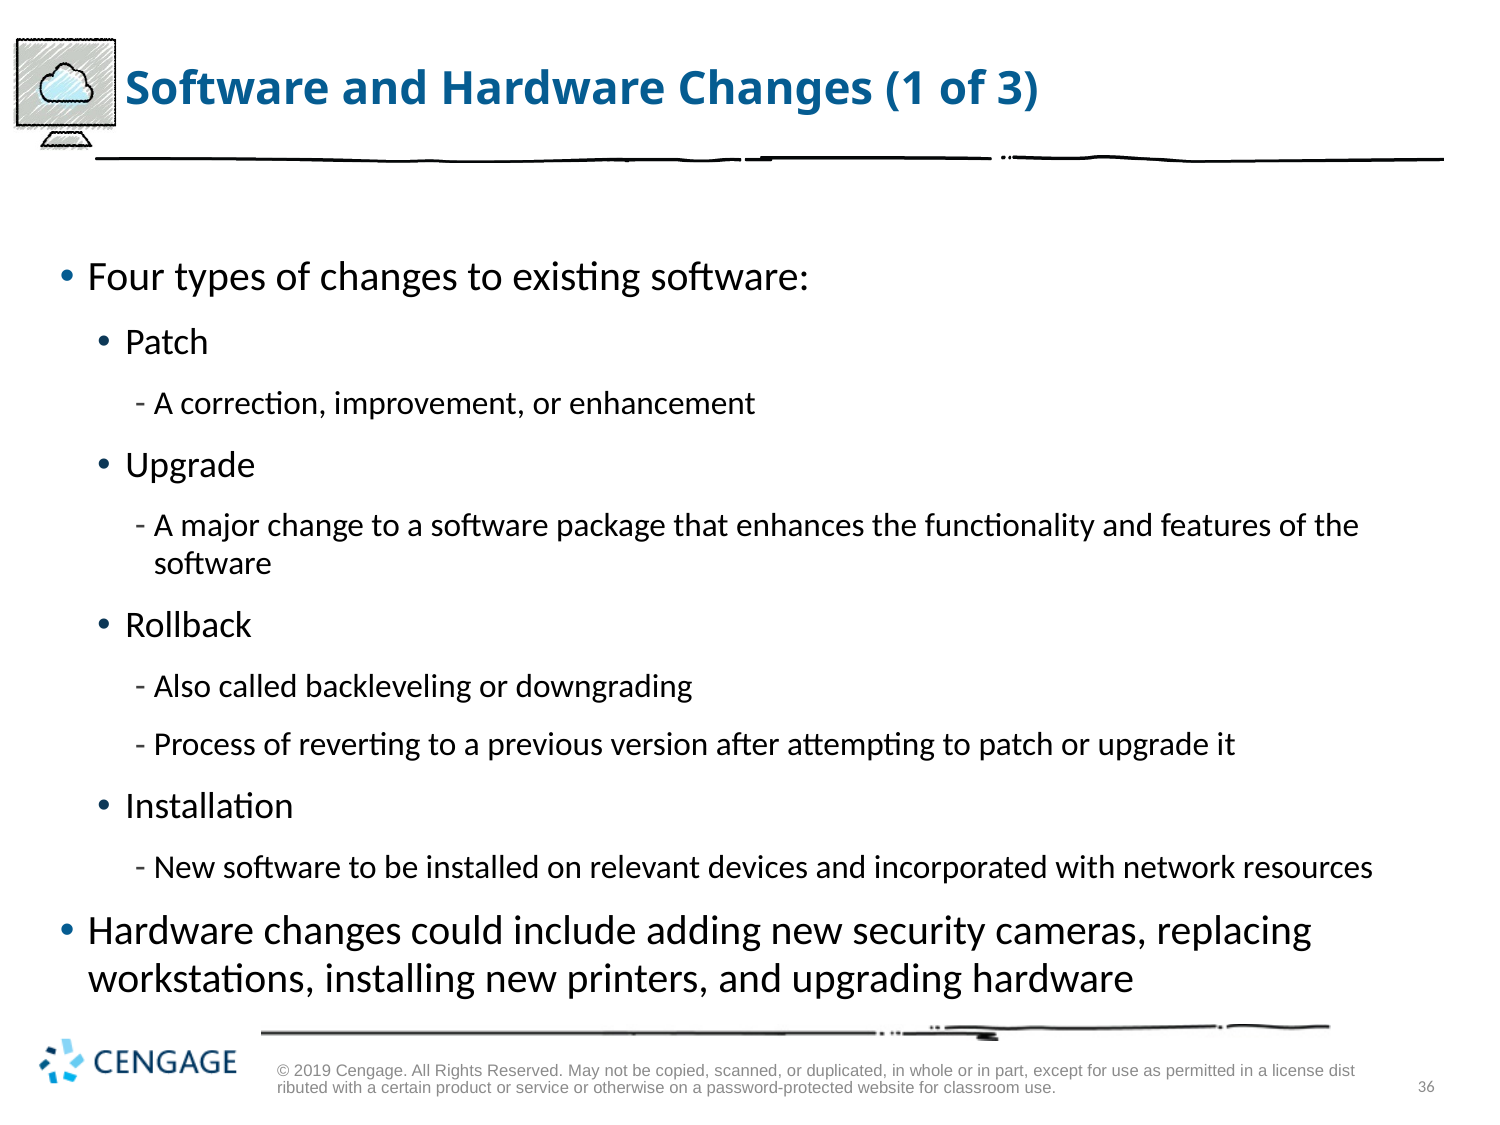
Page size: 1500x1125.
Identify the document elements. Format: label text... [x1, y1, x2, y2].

title Software and Hardware Changes (1 of 3) [125, 66, 1442, 116]
picture [13, 36, 117, 151]
picture [261, 1024, 1331, 1041]
picture [19, 1025, 249, 1096]
list Four types of changes to existing software: Patch A correction, improvement, or enhancement Upgrade A major change to a software package that enhances the functionality and features of the software Rollback Also called backleveling or downgrading Process of reverting to a previous version after attempting to patch or upgrade it Installation New software to be installed on relevant devices and incorporated with network resources Hardware changes could include adding new security cameras, replacing workstations, installing new printers, and upgrading hardware [59, 252, 1441, 1010]
picture [95, 155, 1444, 163]
footer © 2019 Cengage. All Rights Reserved. May not be copied, scanned, or duplicated, in whole or in part, except for use as permitted in a license distributed with a certain product or service or otherwise on a password-protected website for classroom use. [262, 1050, 1375, 1091]
